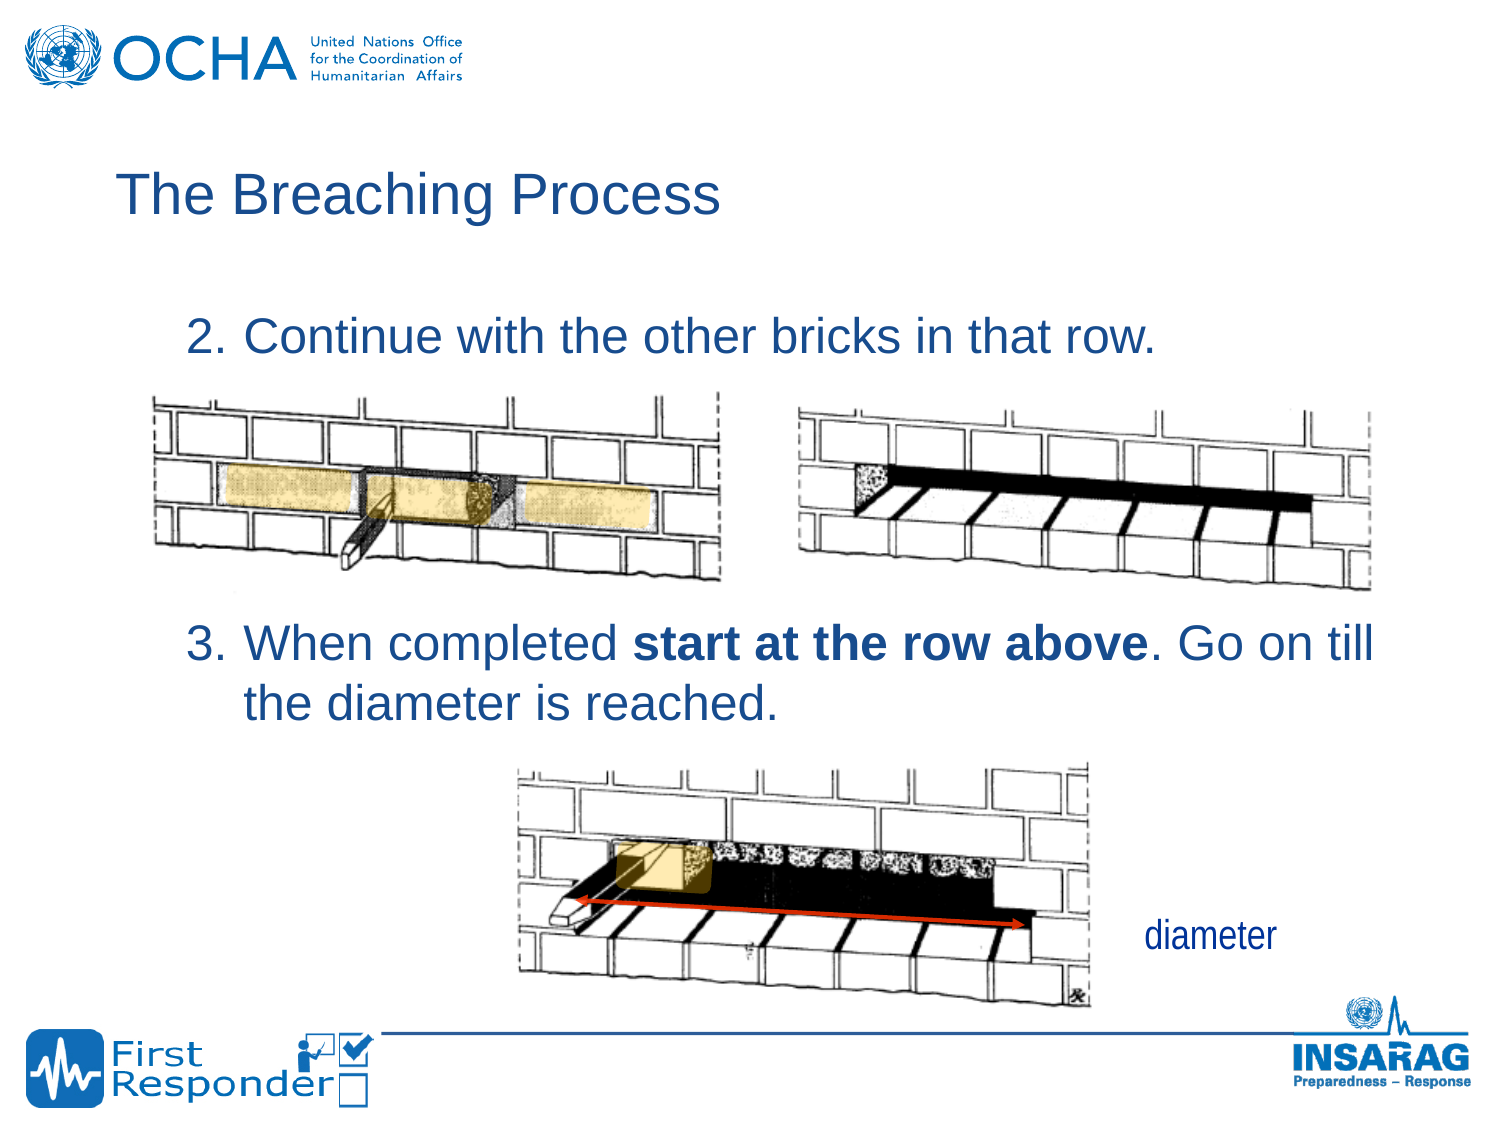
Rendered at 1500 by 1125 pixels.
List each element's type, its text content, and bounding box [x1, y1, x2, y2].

picture [24, 1024, 375, 1113]
text_box Continue with the other bricks in that row. When completed start at the row above. Go on till the diameter is reached. [118, 295, 1409, 763]
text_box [574, 899, 1026, 926]
picture [117, 362, 741, 604]
picture [1287, 995, 1471, 1094]
picture [499, 758, 1098, 1024]
text_box diameter [1129, 900, 1350, 965]
picture [786, 371, 1409, 604]
list The Breaching Process [100, 147, 951, 236]
